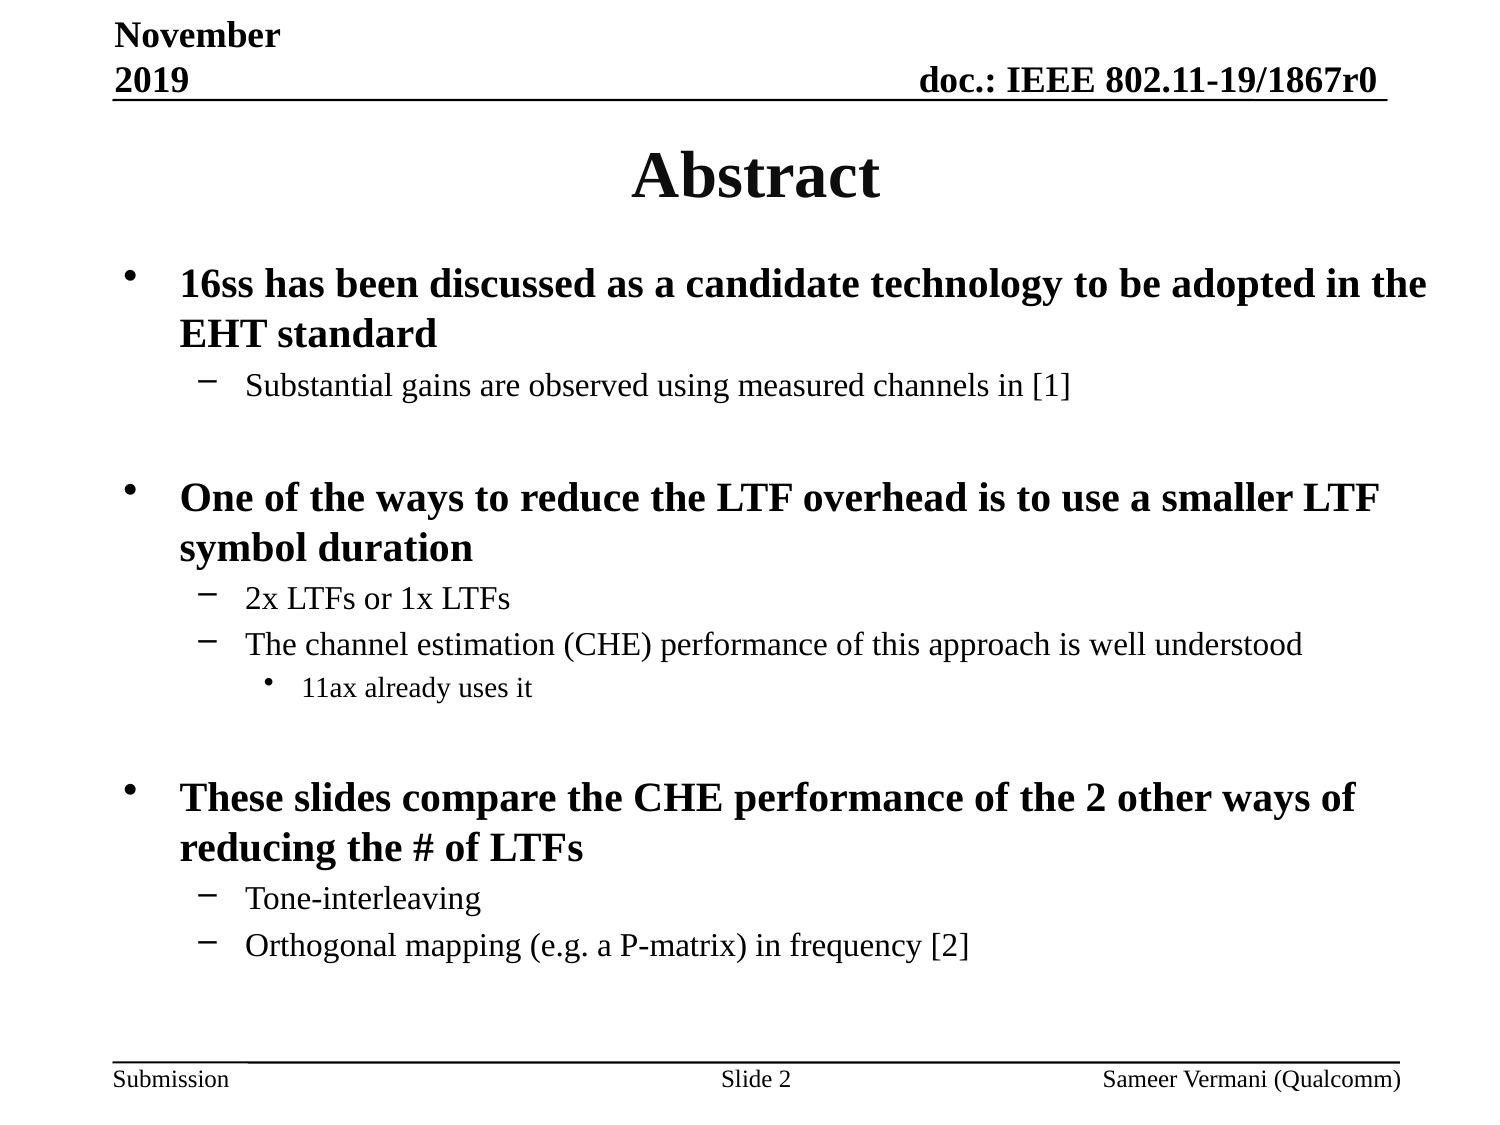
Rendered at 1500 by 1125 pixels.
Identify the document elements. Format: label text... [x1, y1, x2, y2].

list 16ss has been discussed as a candidate technology to be adopted in the EHT standard Substantial gains are observed using measured channels in [1] One of the ways to reduce the LTF overhead is to use a smaller LTF symbol duration 2x LTFs or 1x LTFs The channel estimation (CHE) performance of this approach is well understood 11ax already uses it These slides compare the CHE performance of the 2 other ways of reducing the # of LTFs Tone-interleaving Orthogonal mapping (e.g. a P-matrix) in frequency [2] [108, 248, 1483, 1042]
title Abstract [118, 83, 1394, 248]
slide_number Slide 2 [712, 1061, 800, 1093]
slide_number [114, 54, 309, 101]
footer Sameer Vermani (Qualcomm) [1062, 1061, 1402, 1093]
